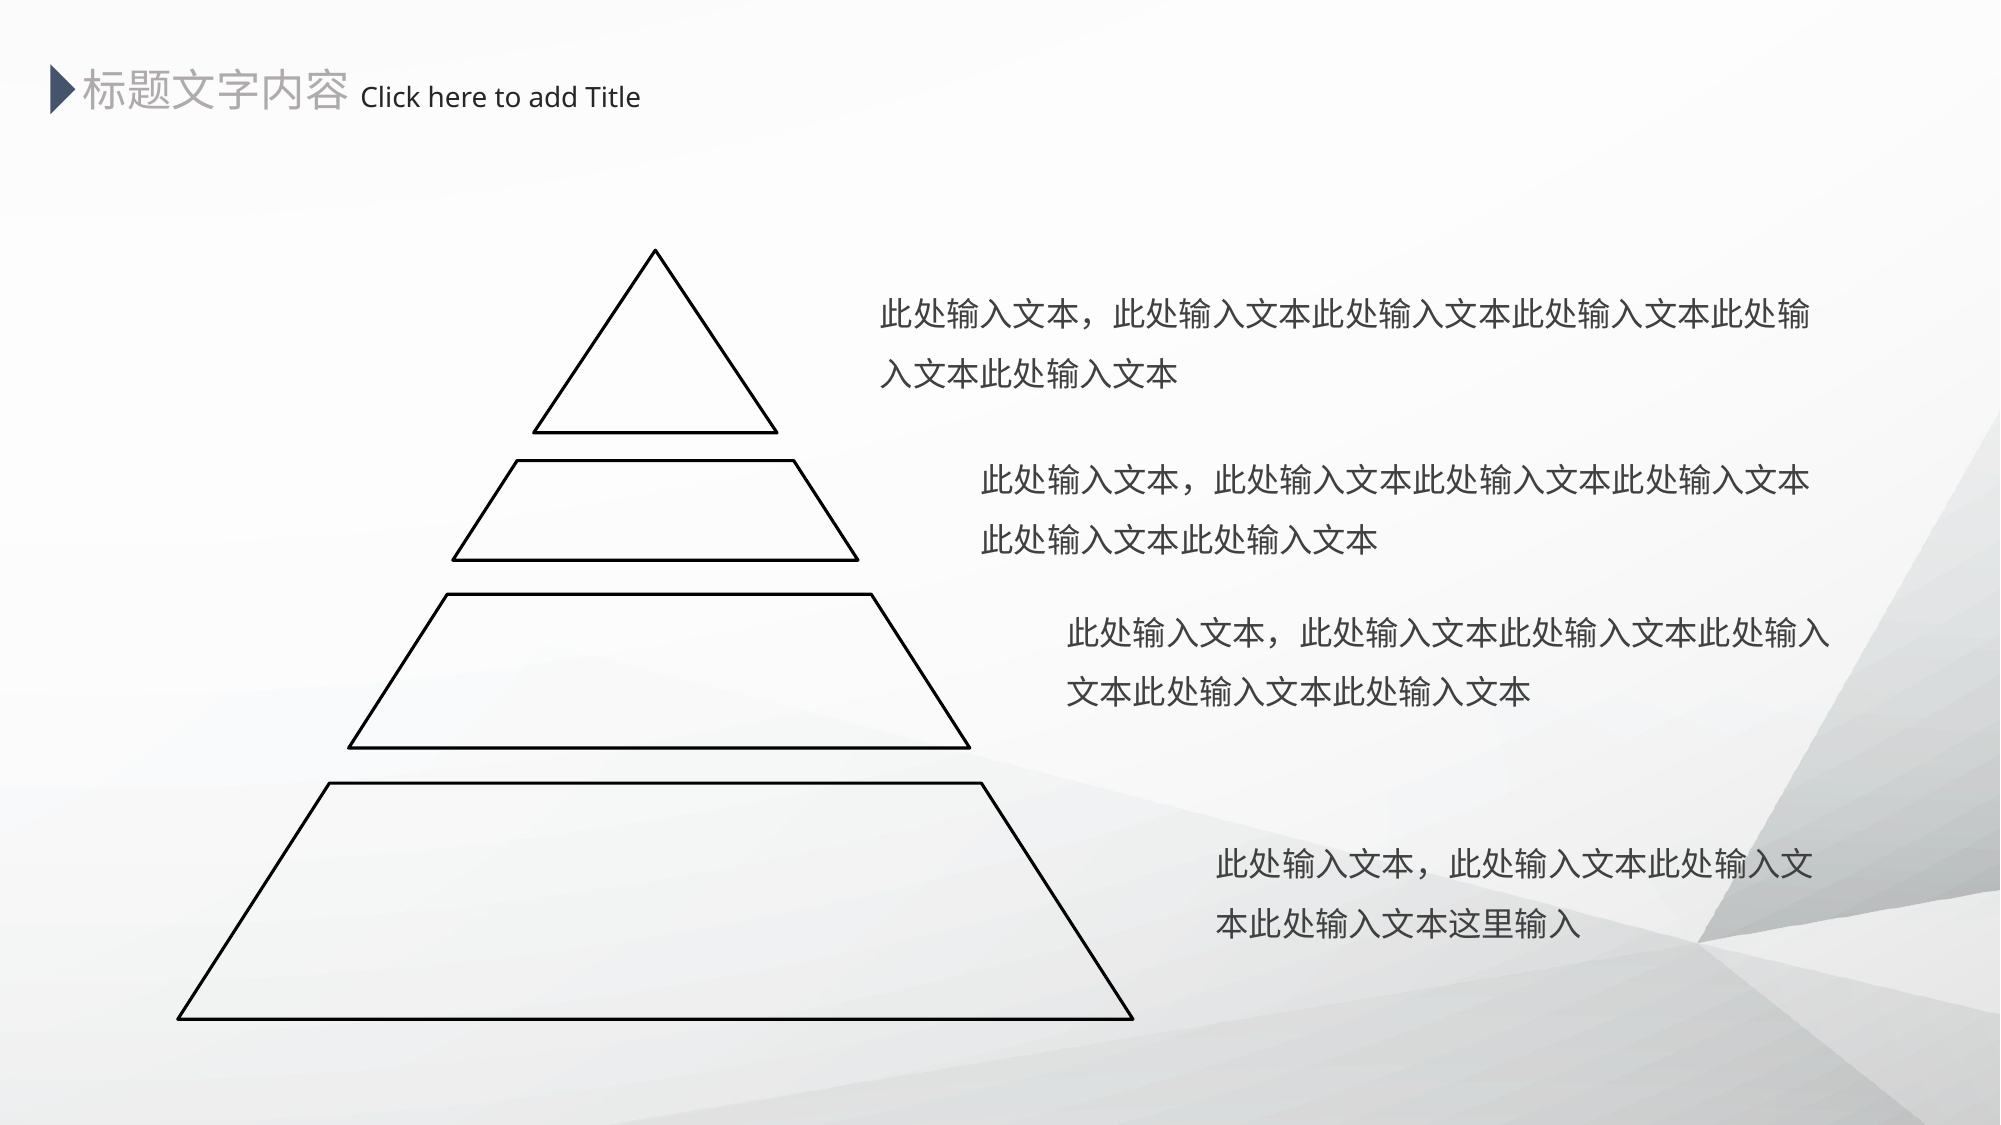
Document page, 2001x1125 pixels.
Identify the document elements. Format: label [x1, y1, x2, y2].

text_box [533, 250, 778, 433]
picture [0, 0, 2000, 1125]
text_box [50, 54, 652, 124]
text_box [177, 783, 1133, 1020]
text_box [452, 460, 859, 561]
text_box [865, 294, 1850, 922]
text_box [348, 594, 865, 749]
